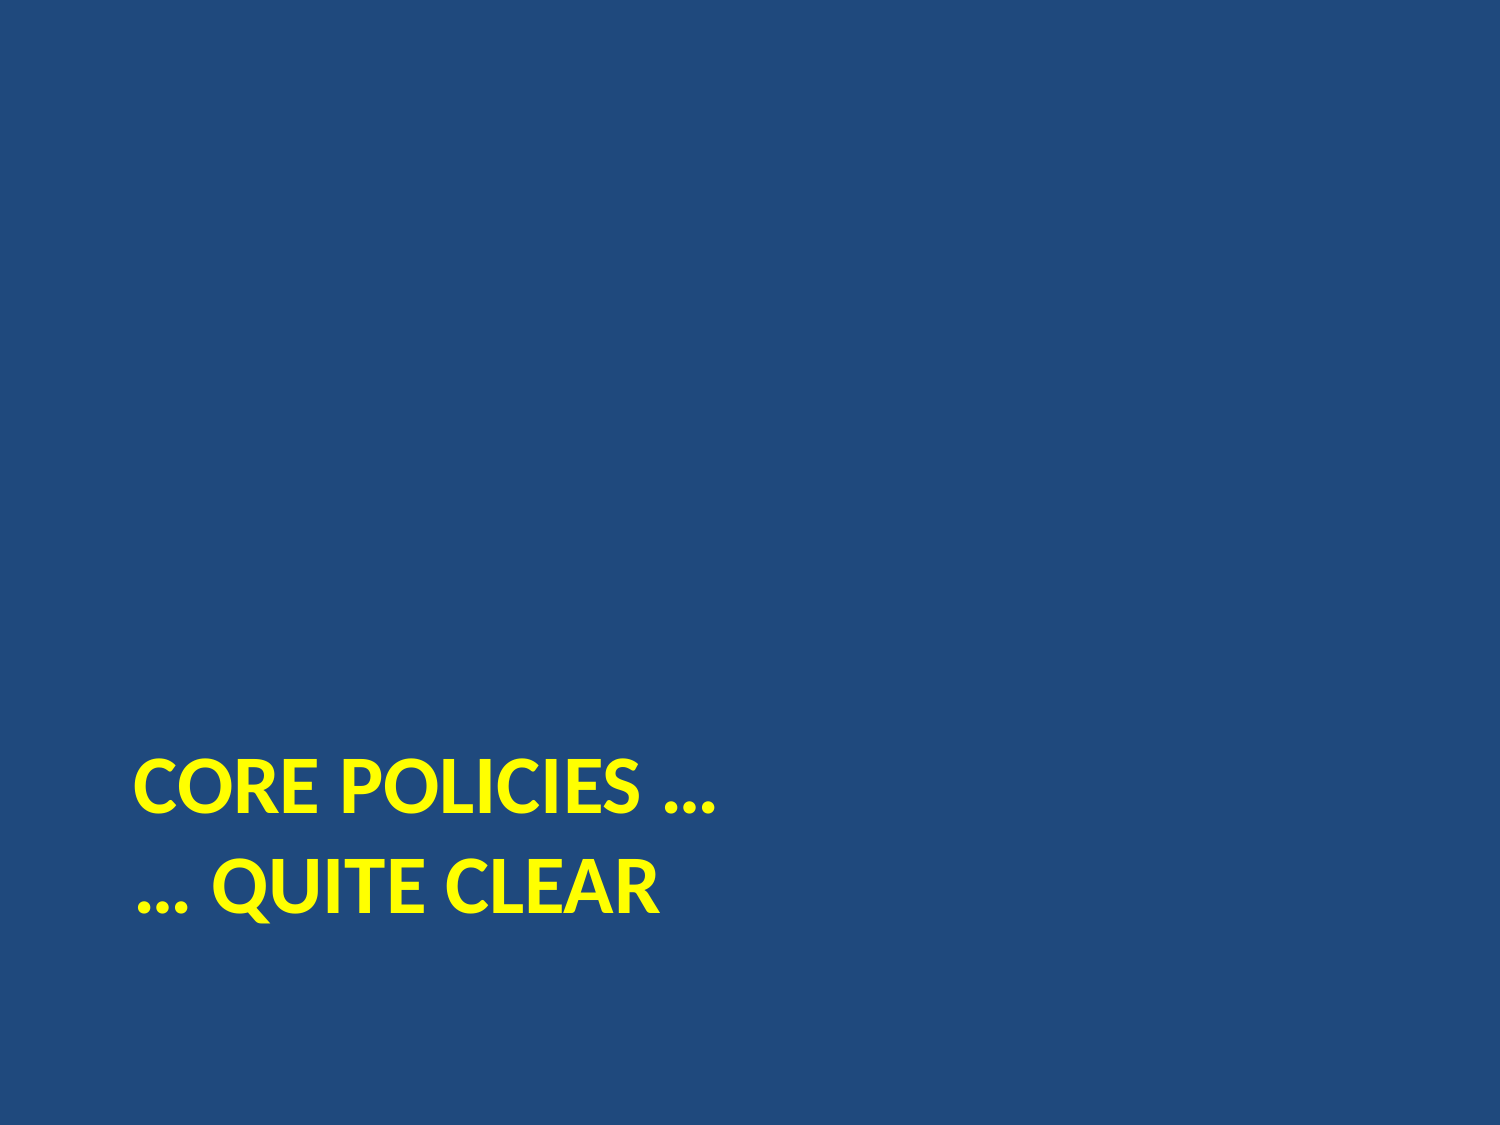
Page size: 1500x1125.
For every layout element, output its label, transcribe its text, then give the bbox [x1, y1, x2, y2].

title Core policies … … quite clear [118, 722, 1394, 947]
